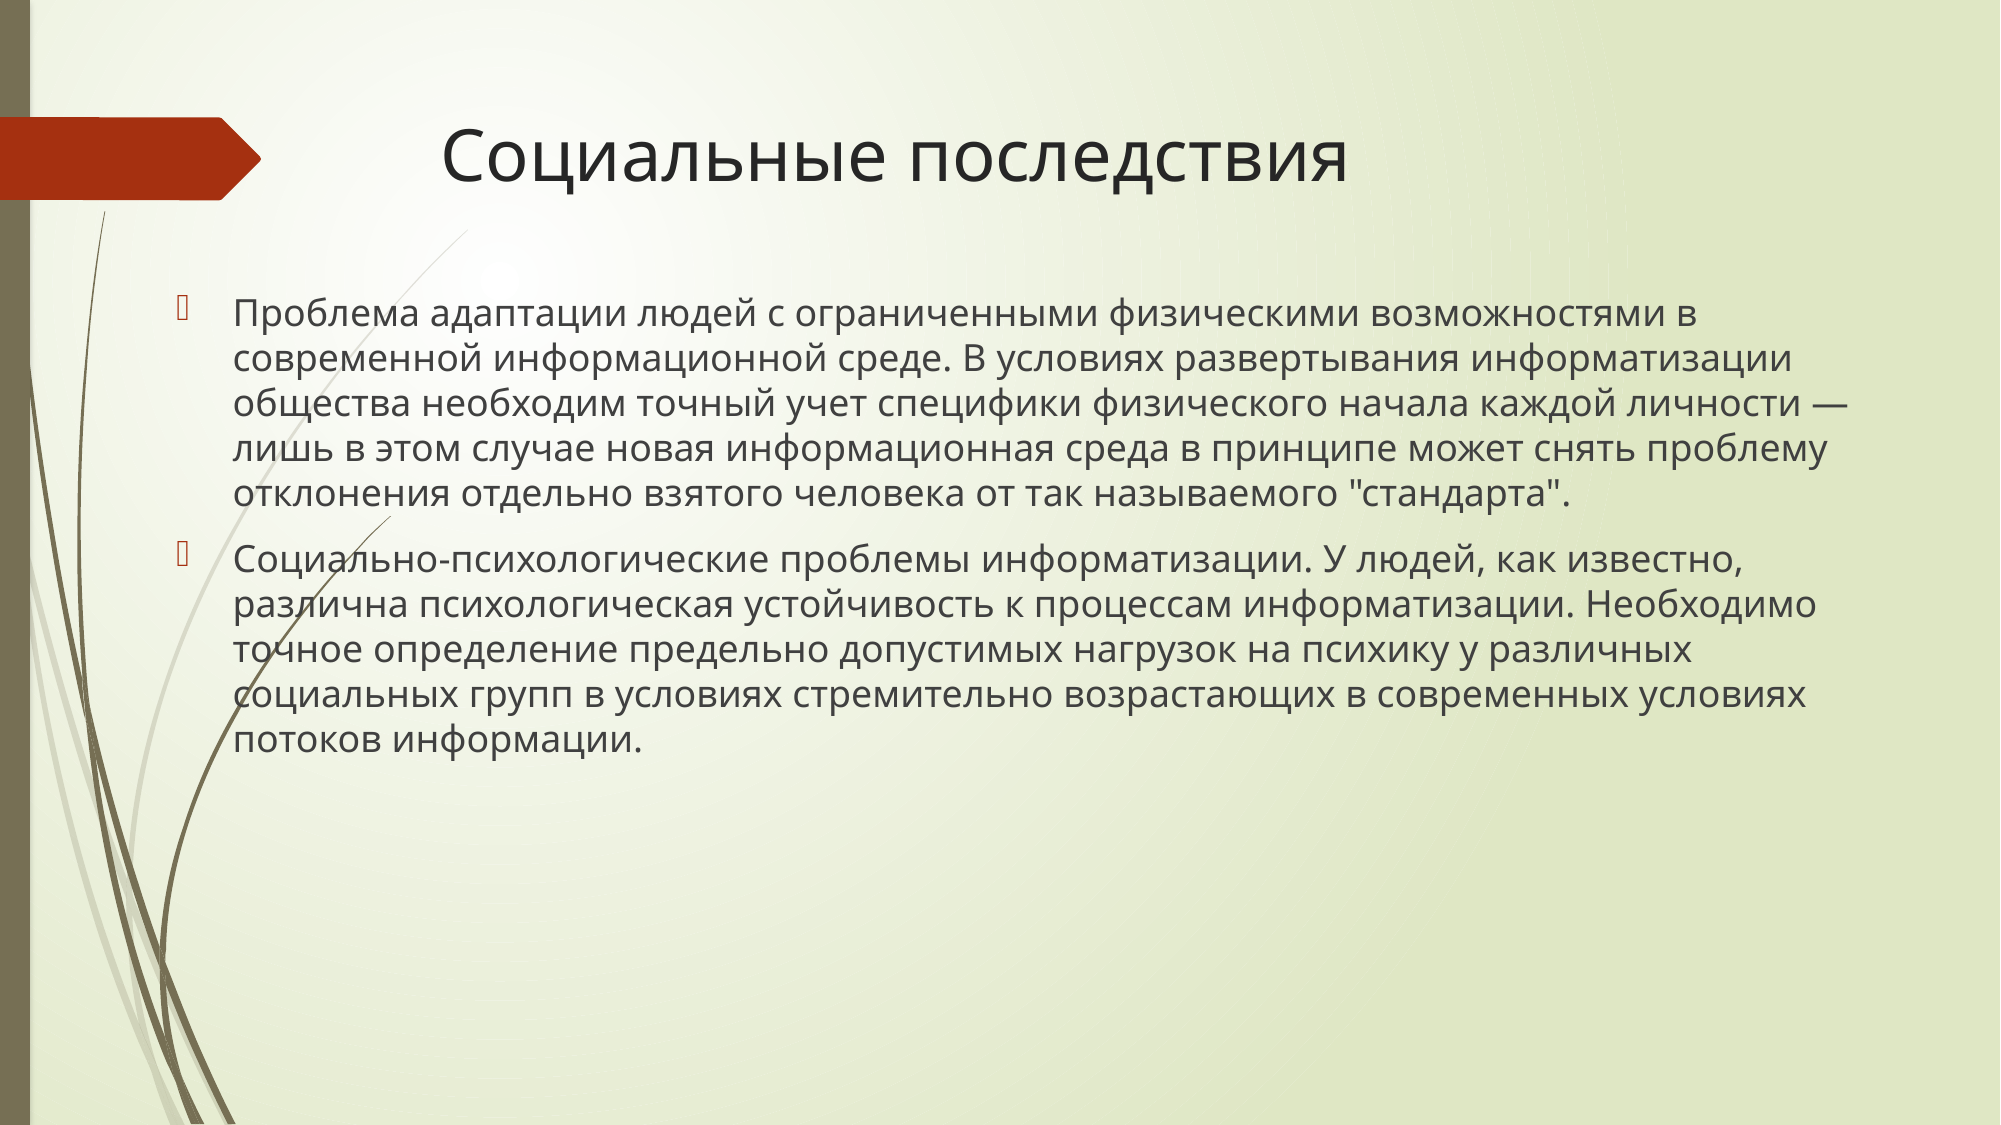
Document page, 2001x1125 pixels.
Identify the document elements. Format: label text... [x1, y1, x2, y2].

list Проблема адаптации людей с ограниченными физическими возможностями в современной информационной среде. В условиях развертывания информатизации общества необходим точный учет специфики физического начала каждой личности — лишь в этом случае новая информационная среда в принципе может снять проблему отклонения отдельно взятого человека от так называемого "стандарта". Социально-психологические проблемы информатизации. У людей, как известно, различна психологическая устойчивость к процессам информатизации. Необходимо точное определение предельно допустимых нагрузок на психику у различных социальных групп в условиях стремительно возрастающих в современных условиях потоков информации. [161, 281, 1888, 970]
title Социальные последствия [425, 102, 1888, 205]
